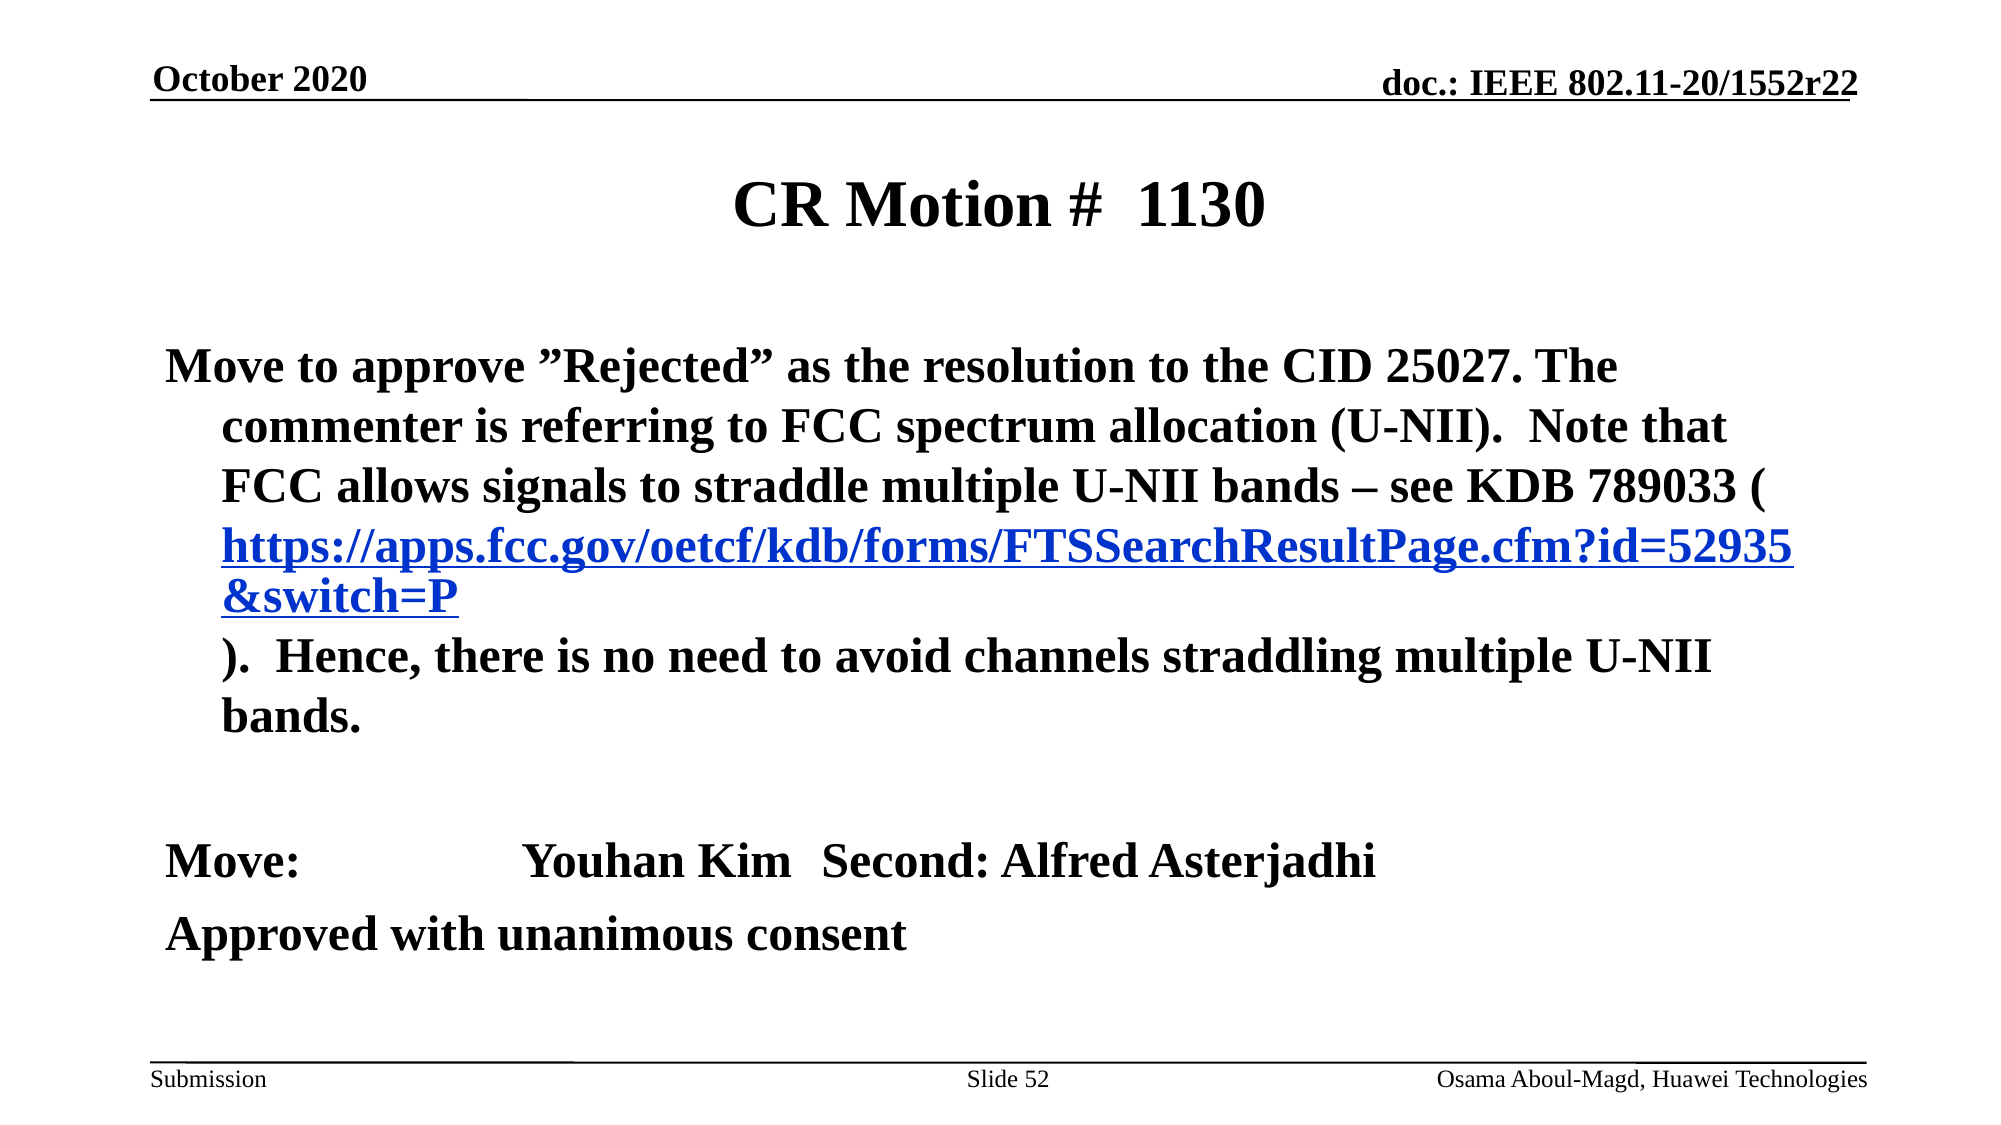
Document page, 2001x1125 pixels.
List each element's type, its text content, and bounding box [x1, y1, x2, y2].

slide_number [152, 54, 563, 100]
list Move to approve ”Rejected” as the resolution to the CID 25027. The commenter is referring to FCC spectrum allocation (U-NII). Note that FCC allows signals to straddle multiple U-NII bands – see KDB 789033 (https://apps.fcc.gov/oetcf/kdb/forms/FTSSearchResultPage.cfm?id=52935&switch=P). Hence, there is no need to avoid channels straddling multiple U-NII bands. Move: Youhan Kim Second: Alfred Asterjadhi Approved with unanimous consent [149, 324, 1850, 1000]
footer Osama Aboul-Magd, Huawei Technologies [1171, 1061, 1869, 1093]
slide_number Slide 52 [950, 1061, 1067, 1123]
title CR Motion # 1130 [149, 112, 1850, 288]
